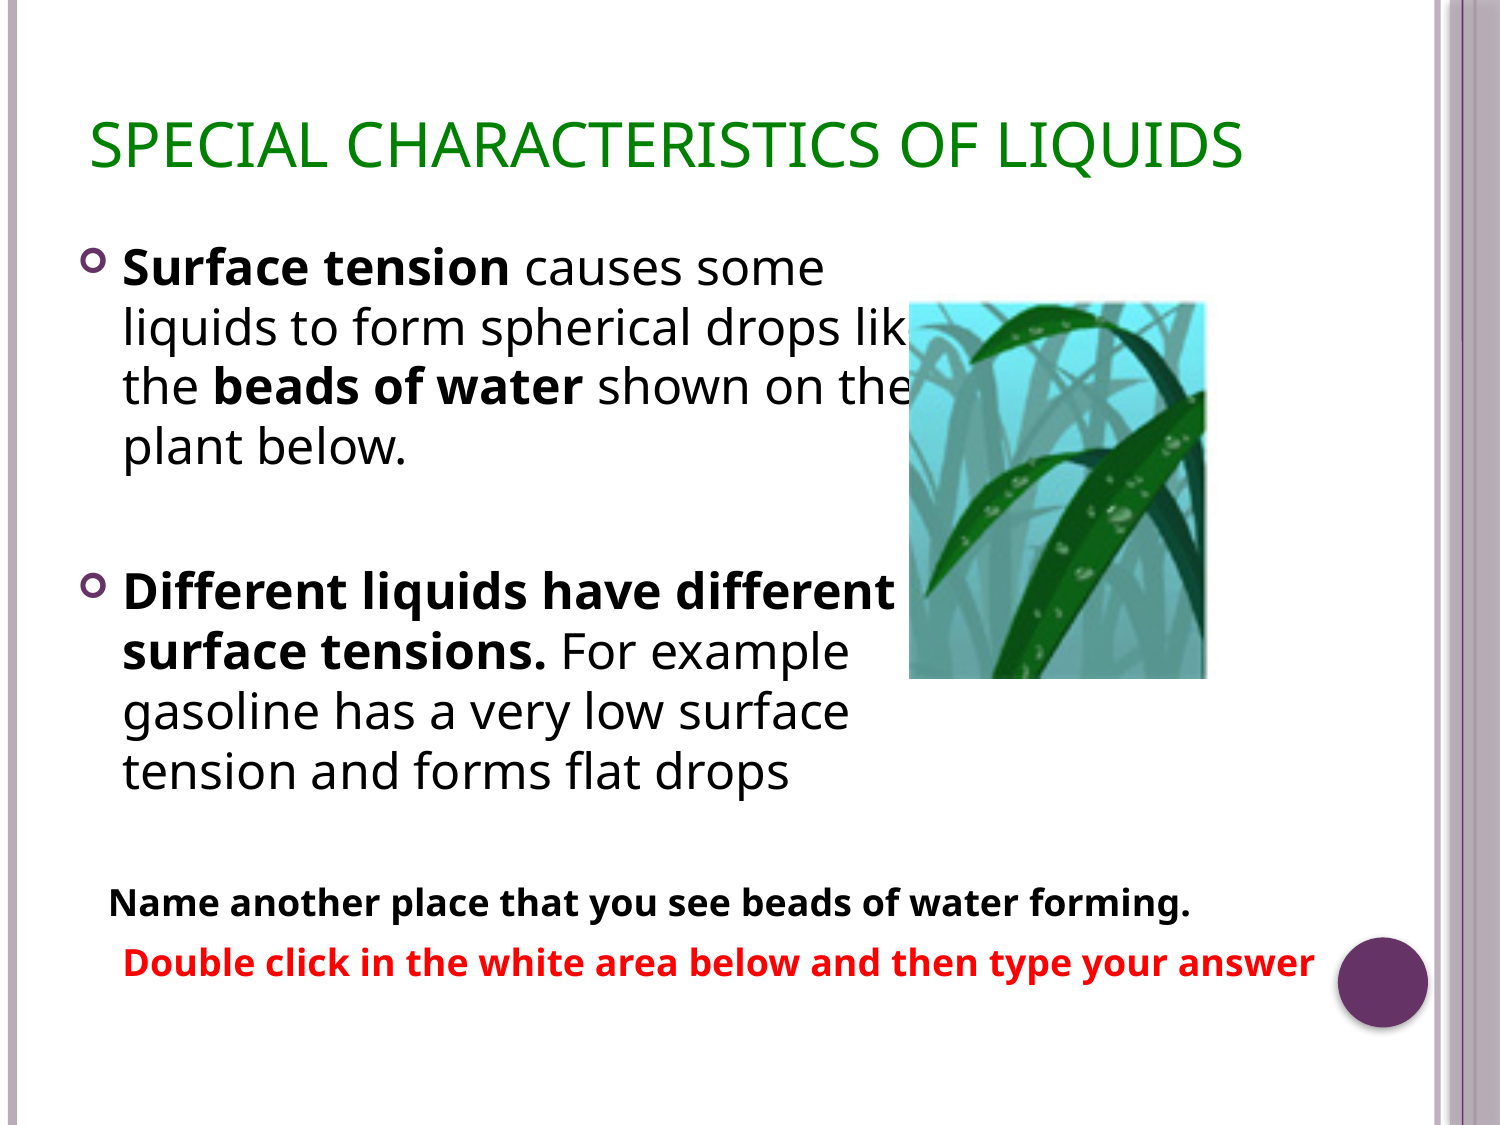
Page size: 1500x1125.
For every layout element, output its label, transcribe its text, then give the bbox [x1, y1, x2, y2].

text_box Double click in the white area below and then type your answer [107, 931, 1332, 992]
list Surface tension causes some liquids to form spherical drops like the beads of water shown on the plant below. Different liquids have different surface tensions. For example gasoline has a very low surface tension and forms flat drops [63, 227, 994, 872]
text_box Name another place that you see beads of water forming. [93, 871, 1208, 932]
title Special characteristics of liquids [75, 0, 1300, 188]
picture [909, 293, 1218, 680]
